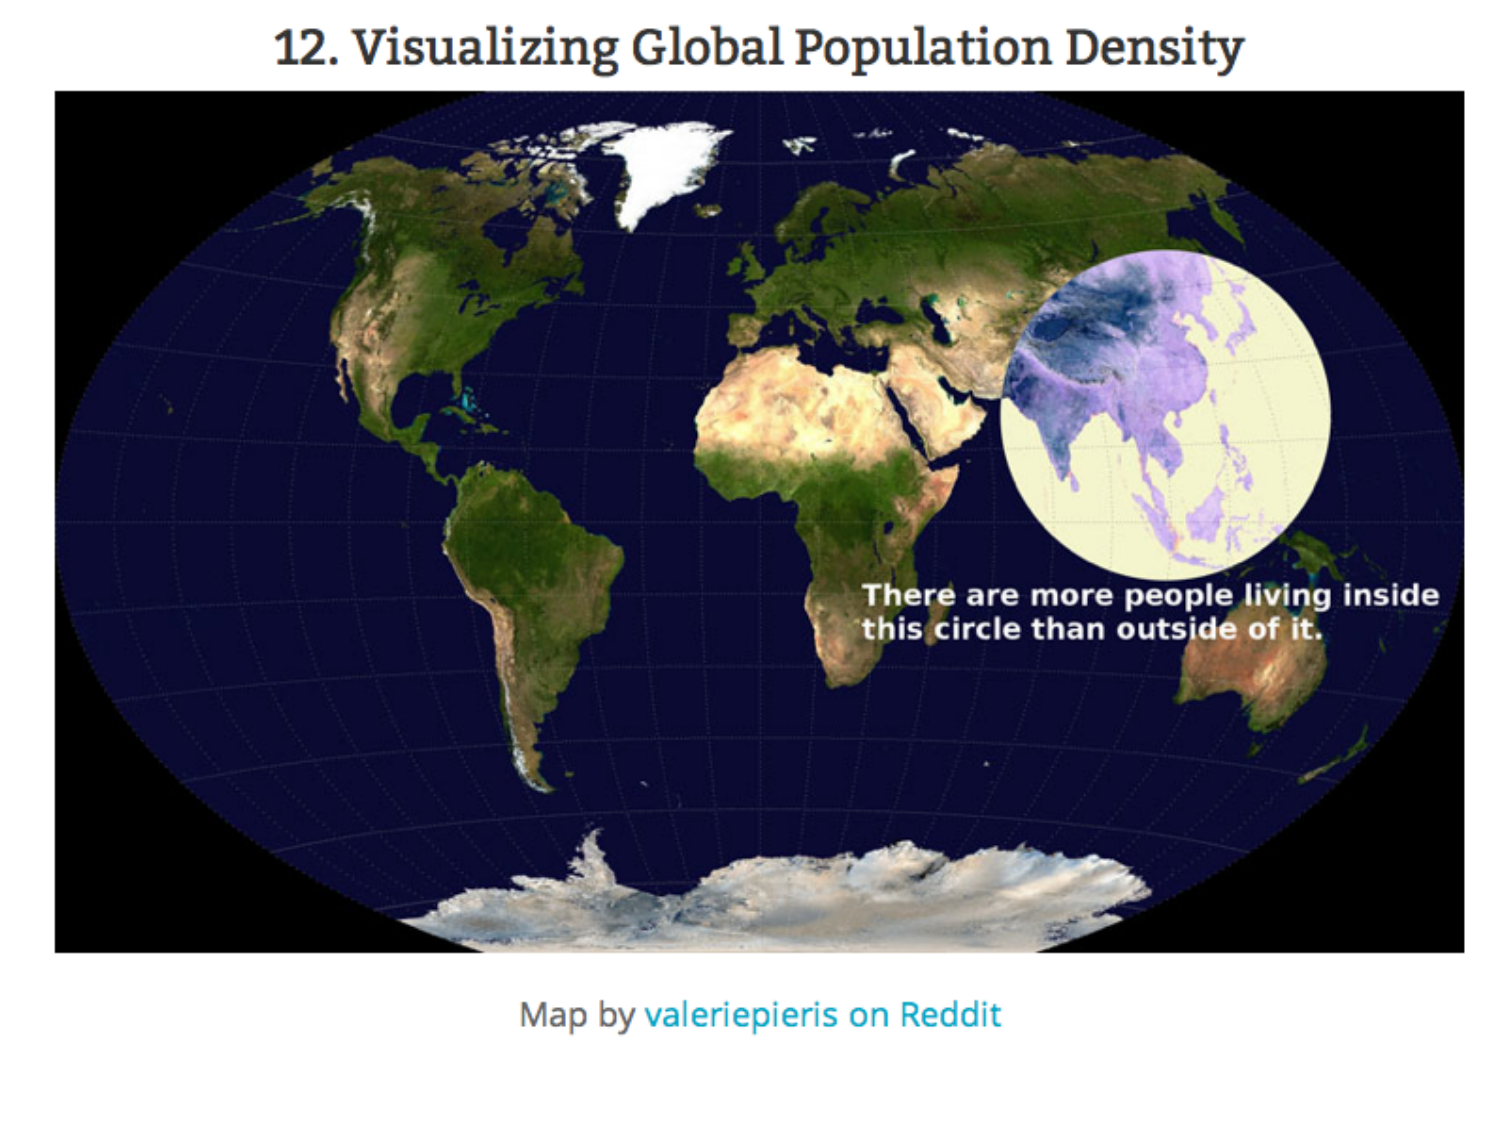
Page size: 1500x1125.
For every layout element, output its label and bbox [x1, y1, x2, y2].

list [0, 0, 1500, 1076]
